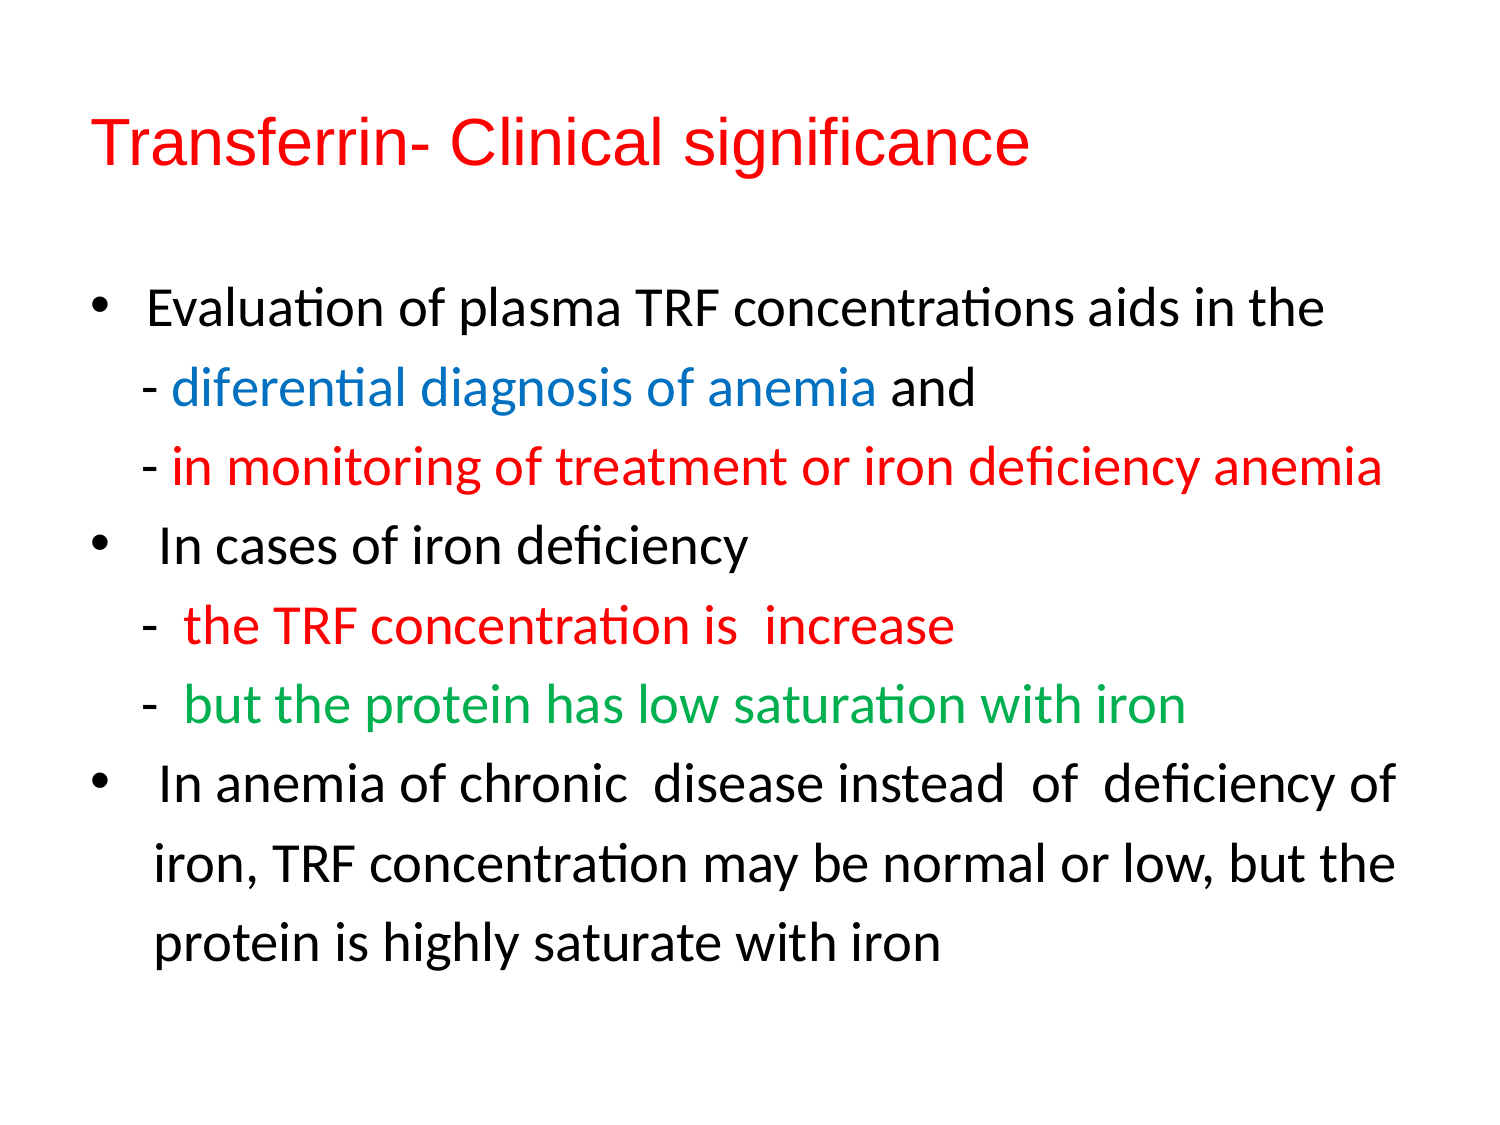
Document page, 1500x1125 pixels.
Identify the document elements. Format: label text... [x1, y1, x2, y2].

title Transferrin- Clinical significance [75, 45, 1425, 233]
list Evaluation of plasma TRF concentrations aids in the - diferential diagnosis of anemia and - in monitoring of treatment or iron deficiency anemia In cases of iron deficiency - the TRF concentration is increase - but the protein has low saturation with iron In anemia of chronic disease instead of deficiency of iron, TRF concentration may be normal or low, but the protein is highly saturate with iron [75, 262, 1425, 1005]
